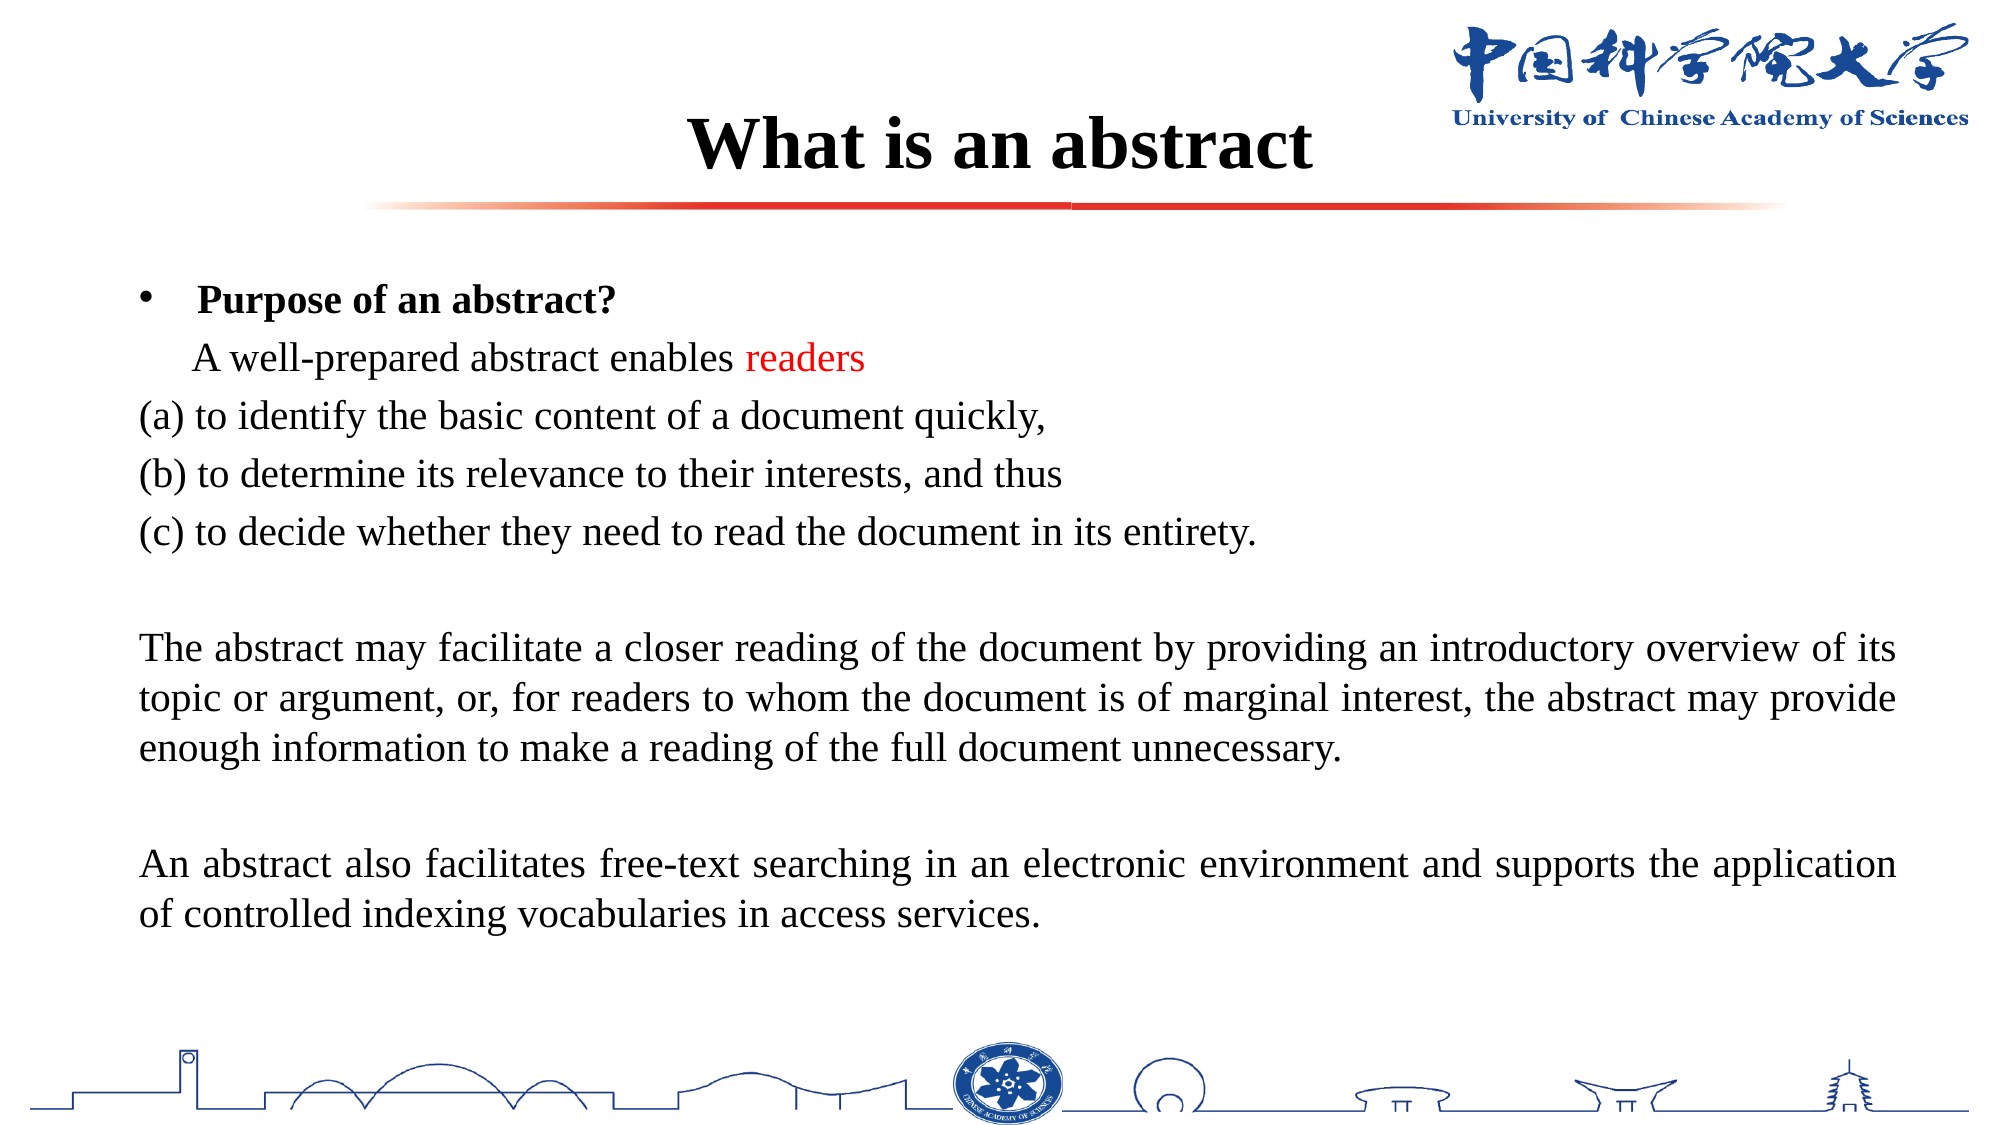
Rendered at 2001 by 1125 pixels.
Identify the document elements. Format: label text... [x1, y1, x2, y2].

picture [30, 1039, 1969, 1125]
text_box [334, 202, 1816, 210]
list Purpose of an abstract? A well-prepared abstract enables readers (a) to identify the basic content of a document quickly, (b) to determine its relevance to their interests, and thus (c) to decide whether they need to read the document in its entirety. The abstract may facilitate a closer reading of the document by providing an introductory overview of its topic or argument, or, for readers to whom the document is of marginal interest, the abstract may provide enough information to make a reading of the full document unnecessary. An abstract also facilitates free-text searching in an electronic environment and supports the application of controlled indexing vocabularies in access services. [123, 264, 1915, 946]
title What is an abstract [99, 45, 1900, 233]
picture [1437, 23, 1969, 129]
